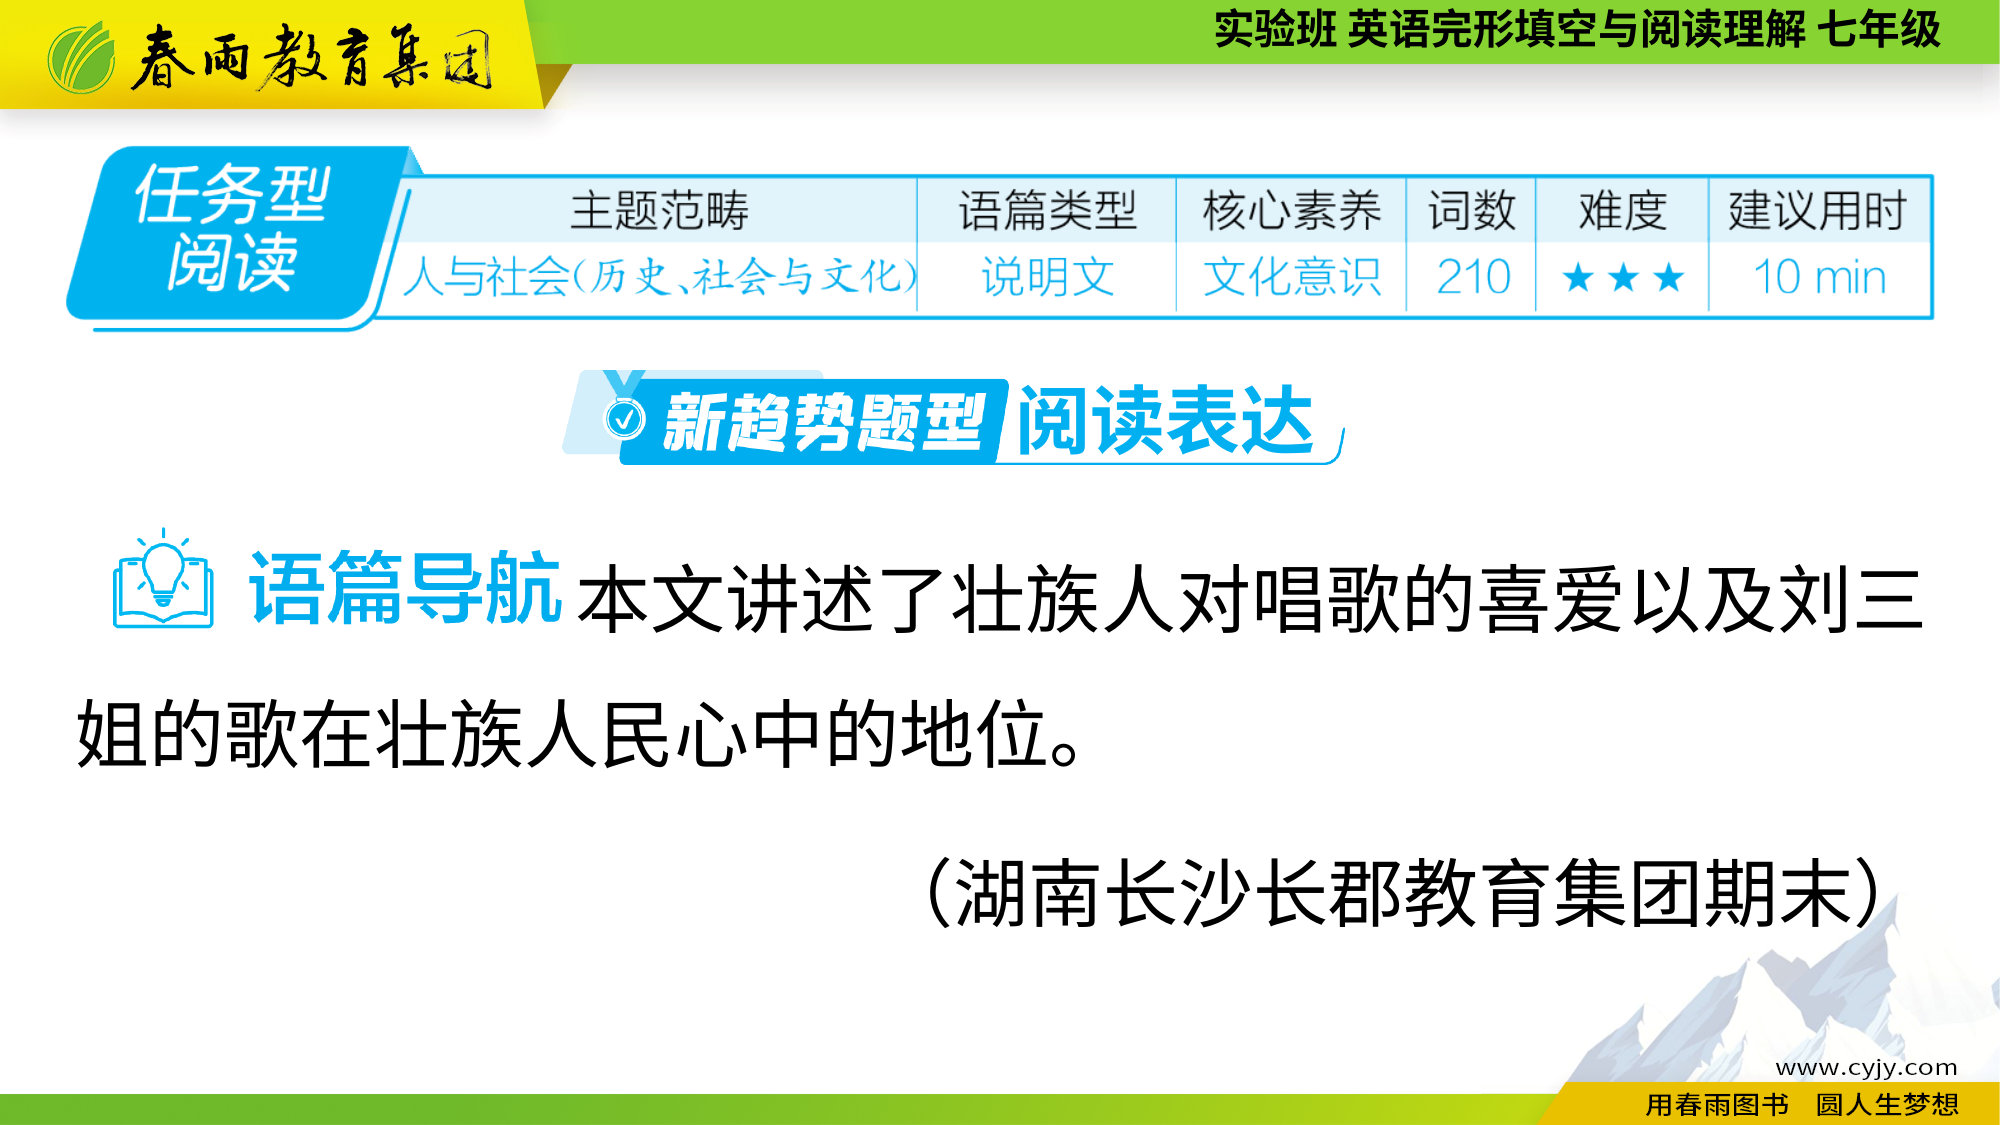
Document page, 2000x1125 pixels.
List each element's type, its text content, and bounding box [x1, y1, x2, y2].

list 本文讲述了壮族人对唱歌的喜爱以及刘三姐的歌在壮族人民心中的地位。 [59, 500, 1944, 771]
text_box （湖南长沙长郡教育集团期末） [59, 794, 1944, 945]
picture [0, 0, 2000, 1125]
